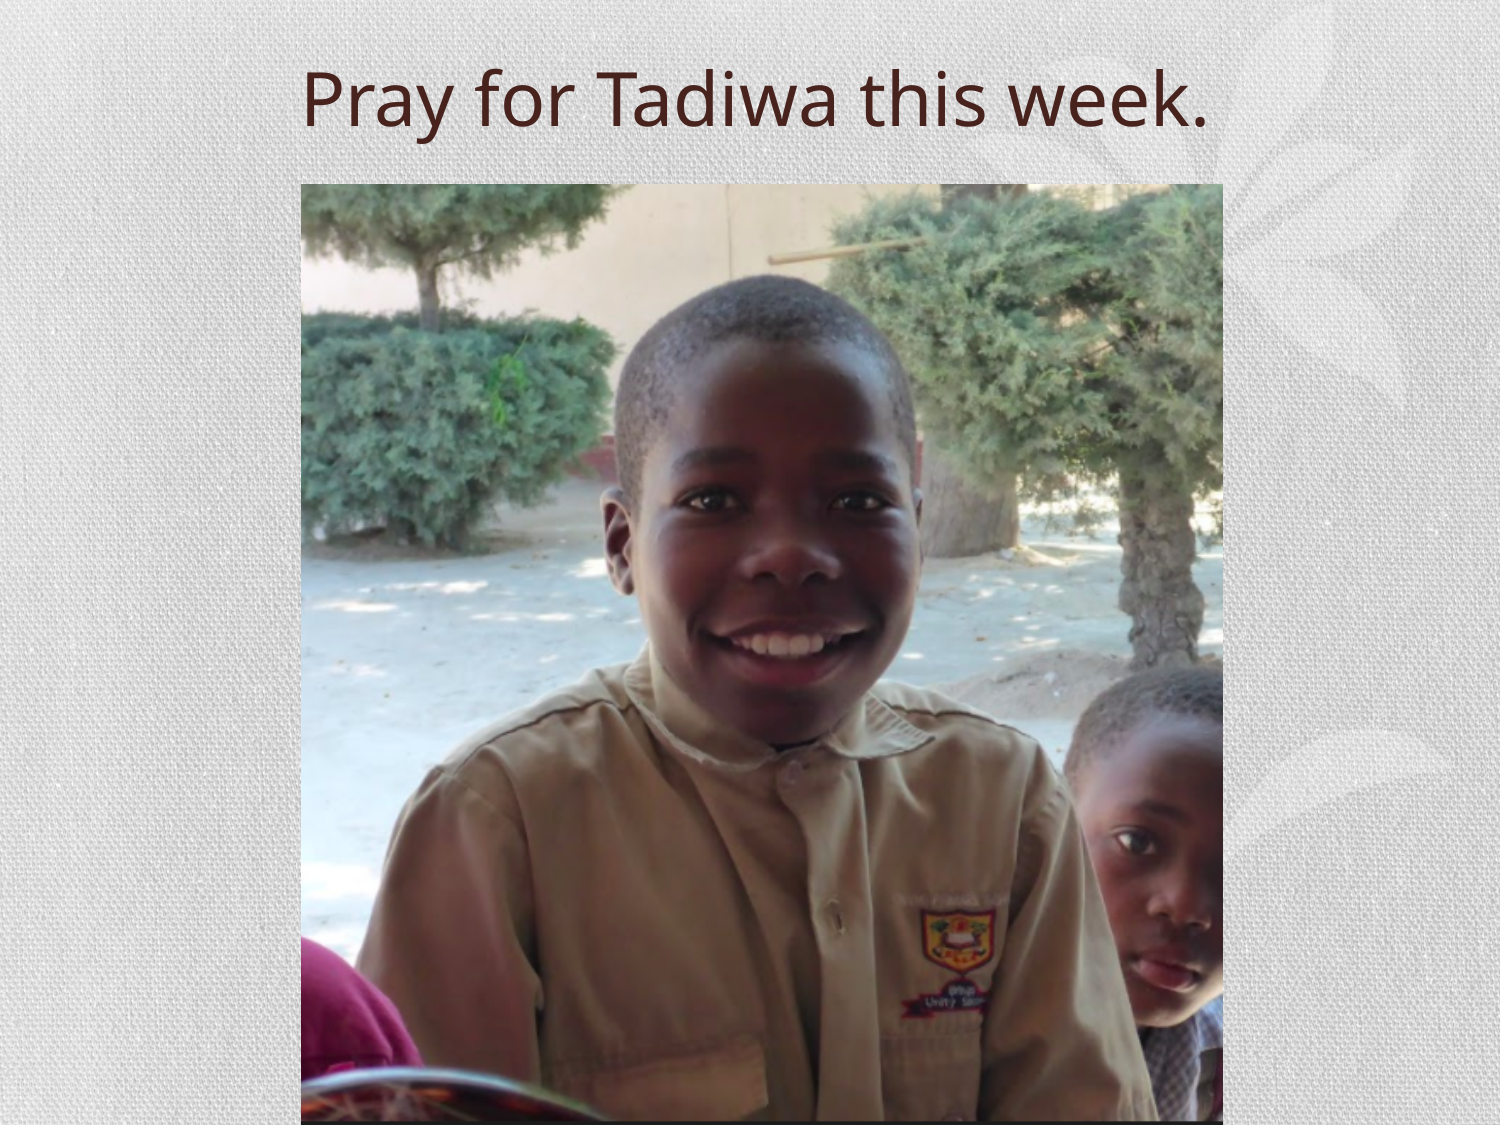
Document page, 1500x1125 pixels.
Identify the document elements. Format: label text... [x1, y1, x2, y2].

picture [300, 184, 1223, 1125]
title Pray for Tadiwa this week. [147, 30, 1365, 149]
